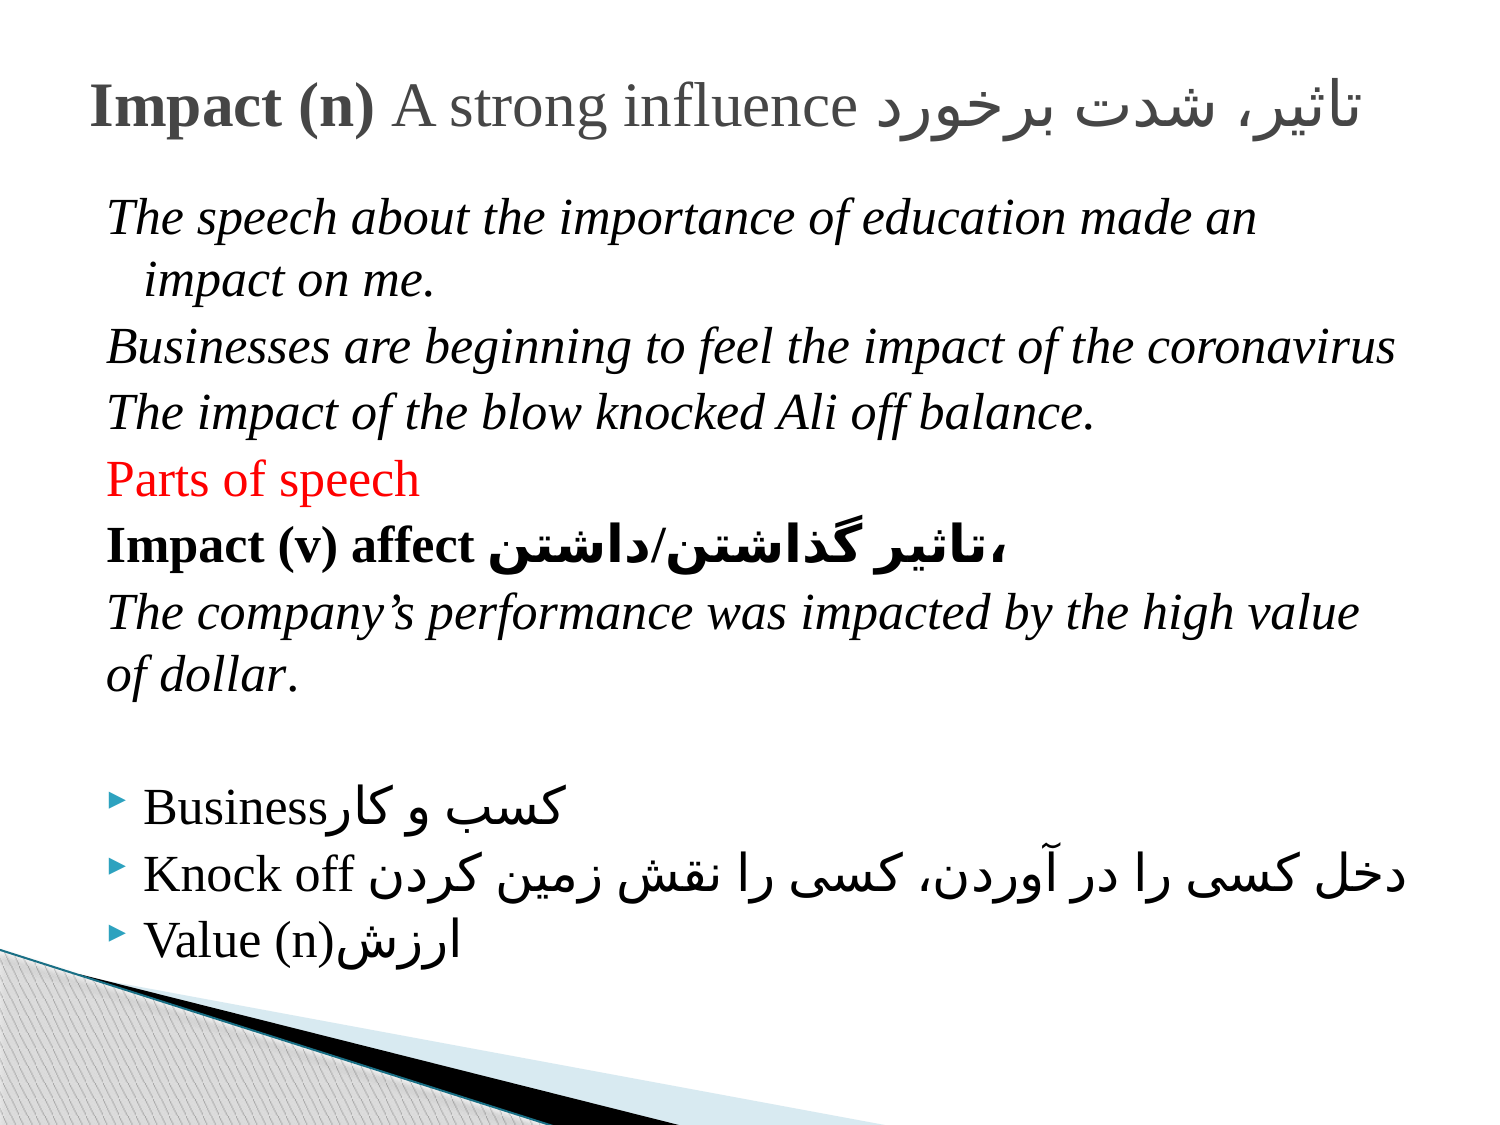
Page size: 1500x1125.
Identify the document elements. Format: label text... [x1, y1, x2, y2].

list The speech about the importance of education made an impact on me. Businesses are beginning to feel the impact of the coronavirus The impact of the blow knocked Ali off balance. Parts of speech Impact (v) affect تاثیر گذاشتن/داشتن، The company’s performance was impacted by the high value of dollar. Businessکسب و کار Knock off دخل کسی را در آوردن، کسی را نقش زمین کردن Value (n)ارزش [75, 233, 1425, 1038]
title Impact (n) A strong influence تاثیر، شدت برخورد [75, 45, 1425, 233]
